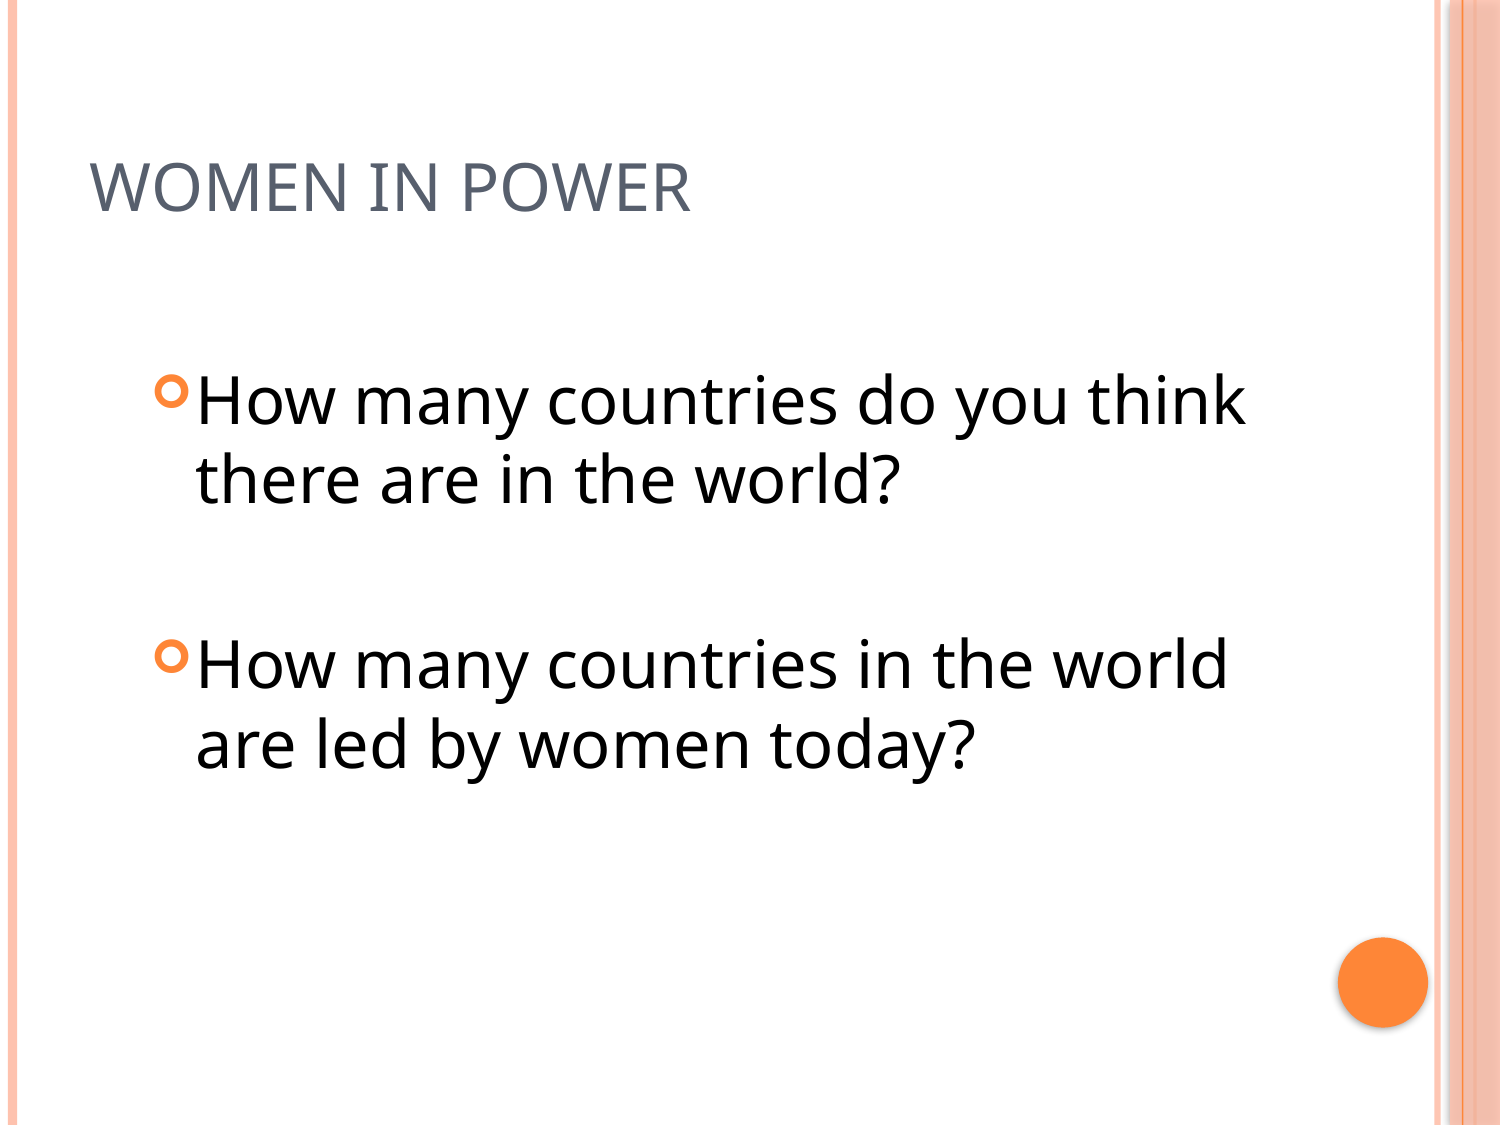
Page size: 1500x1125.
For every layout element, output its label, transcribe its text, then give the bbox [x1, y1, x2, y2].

title Women in Power [75, 45, 1300, 233]
list How many countries do you think there are in the world? How many countries in the world are led by women today? [135, 349, 1301, 1063]
